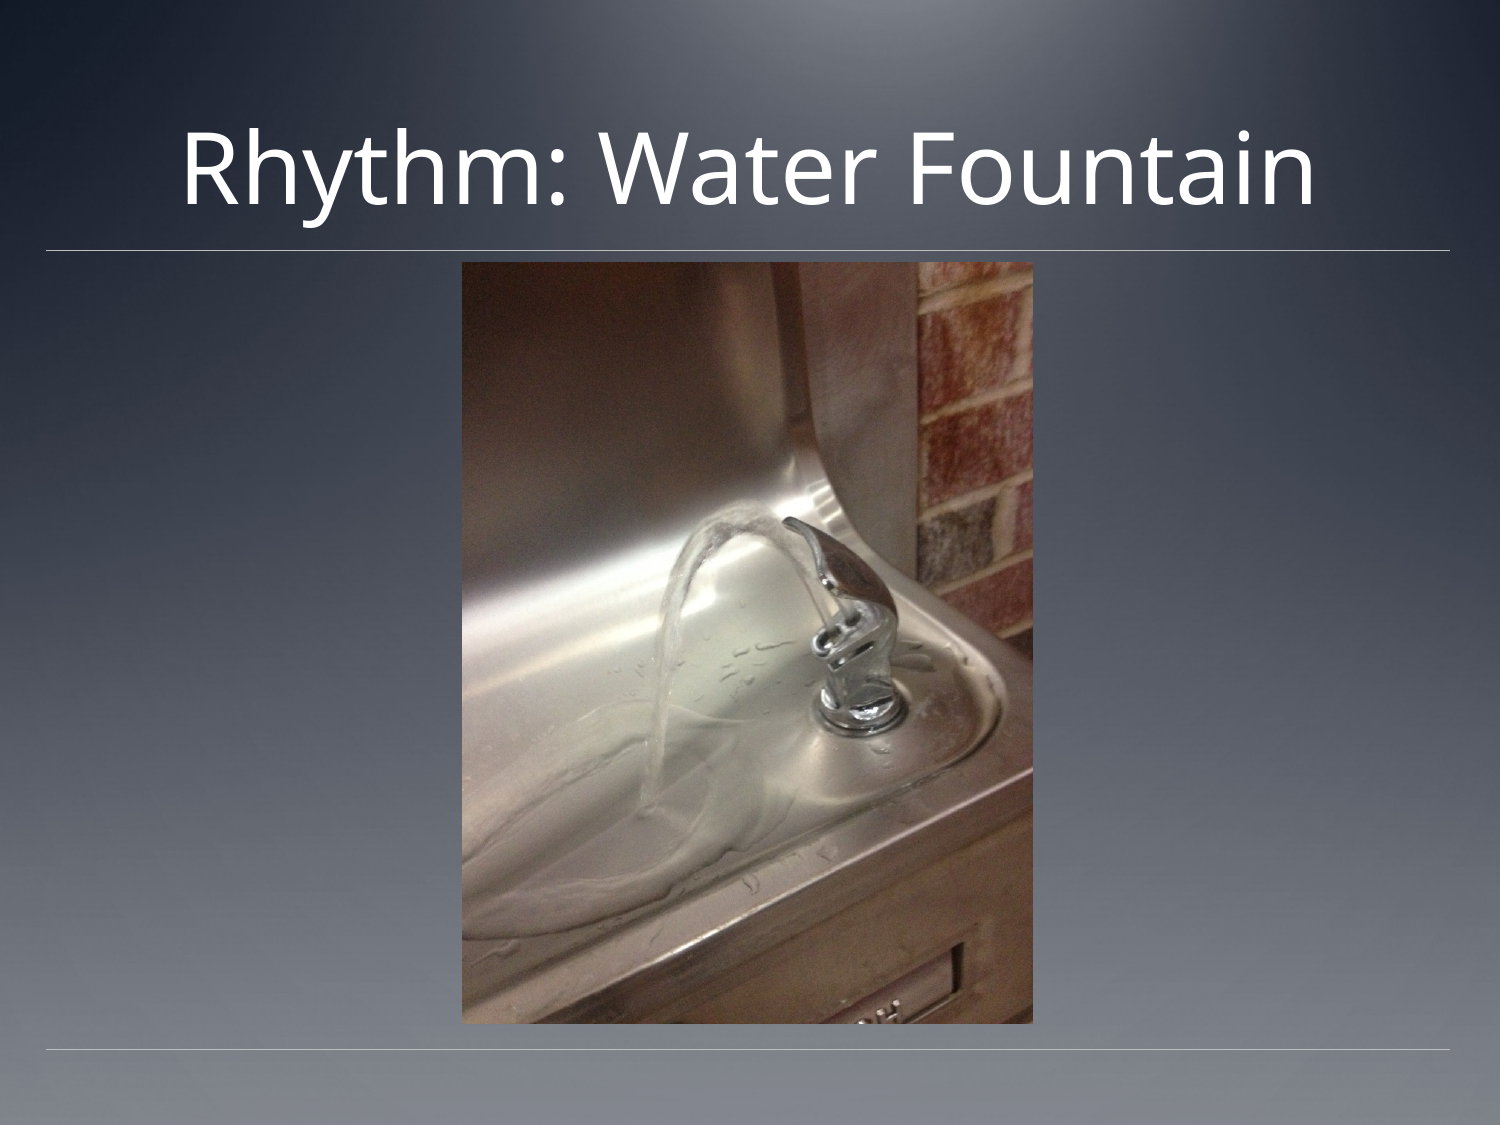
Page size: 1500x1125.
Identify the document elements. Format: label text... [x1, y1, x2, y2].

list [99, 260, 1396, 1026]
title Rhythm: Water Fountain [105, 17, 1394, 233]
